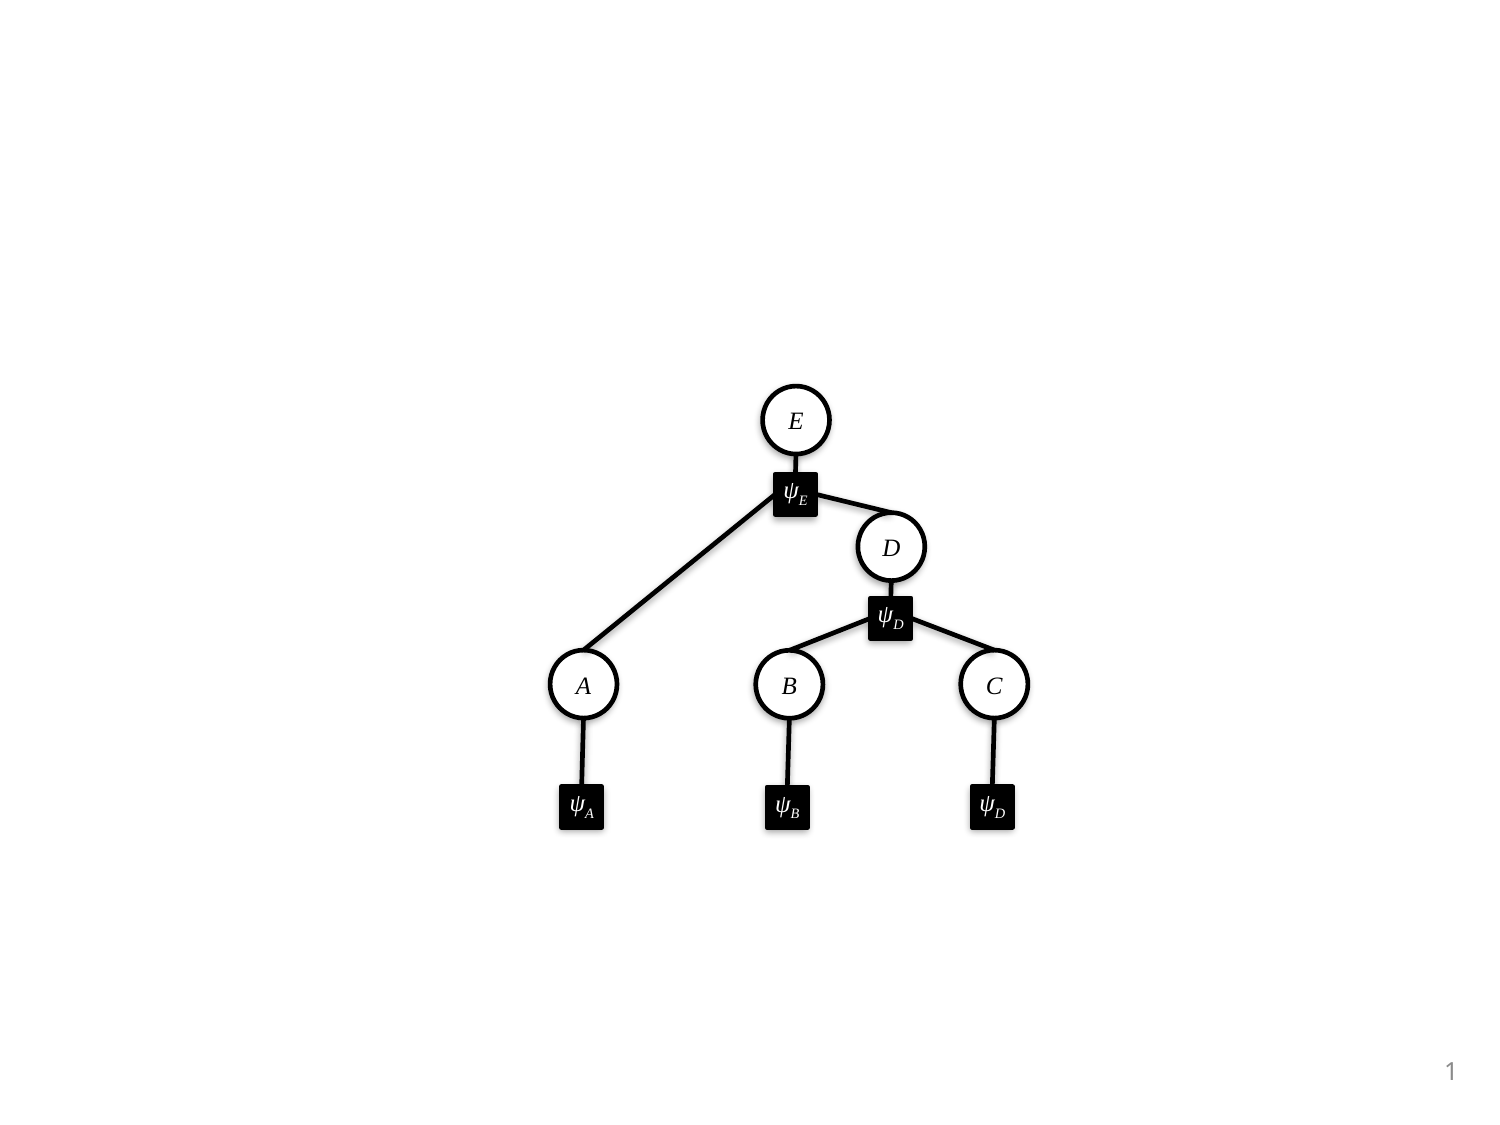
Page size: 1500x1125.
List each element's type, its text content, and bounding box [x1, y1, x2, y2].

slide_number 1 [1330, 1042, 1474, 1103]
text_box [549, 385, 1029, 828]
